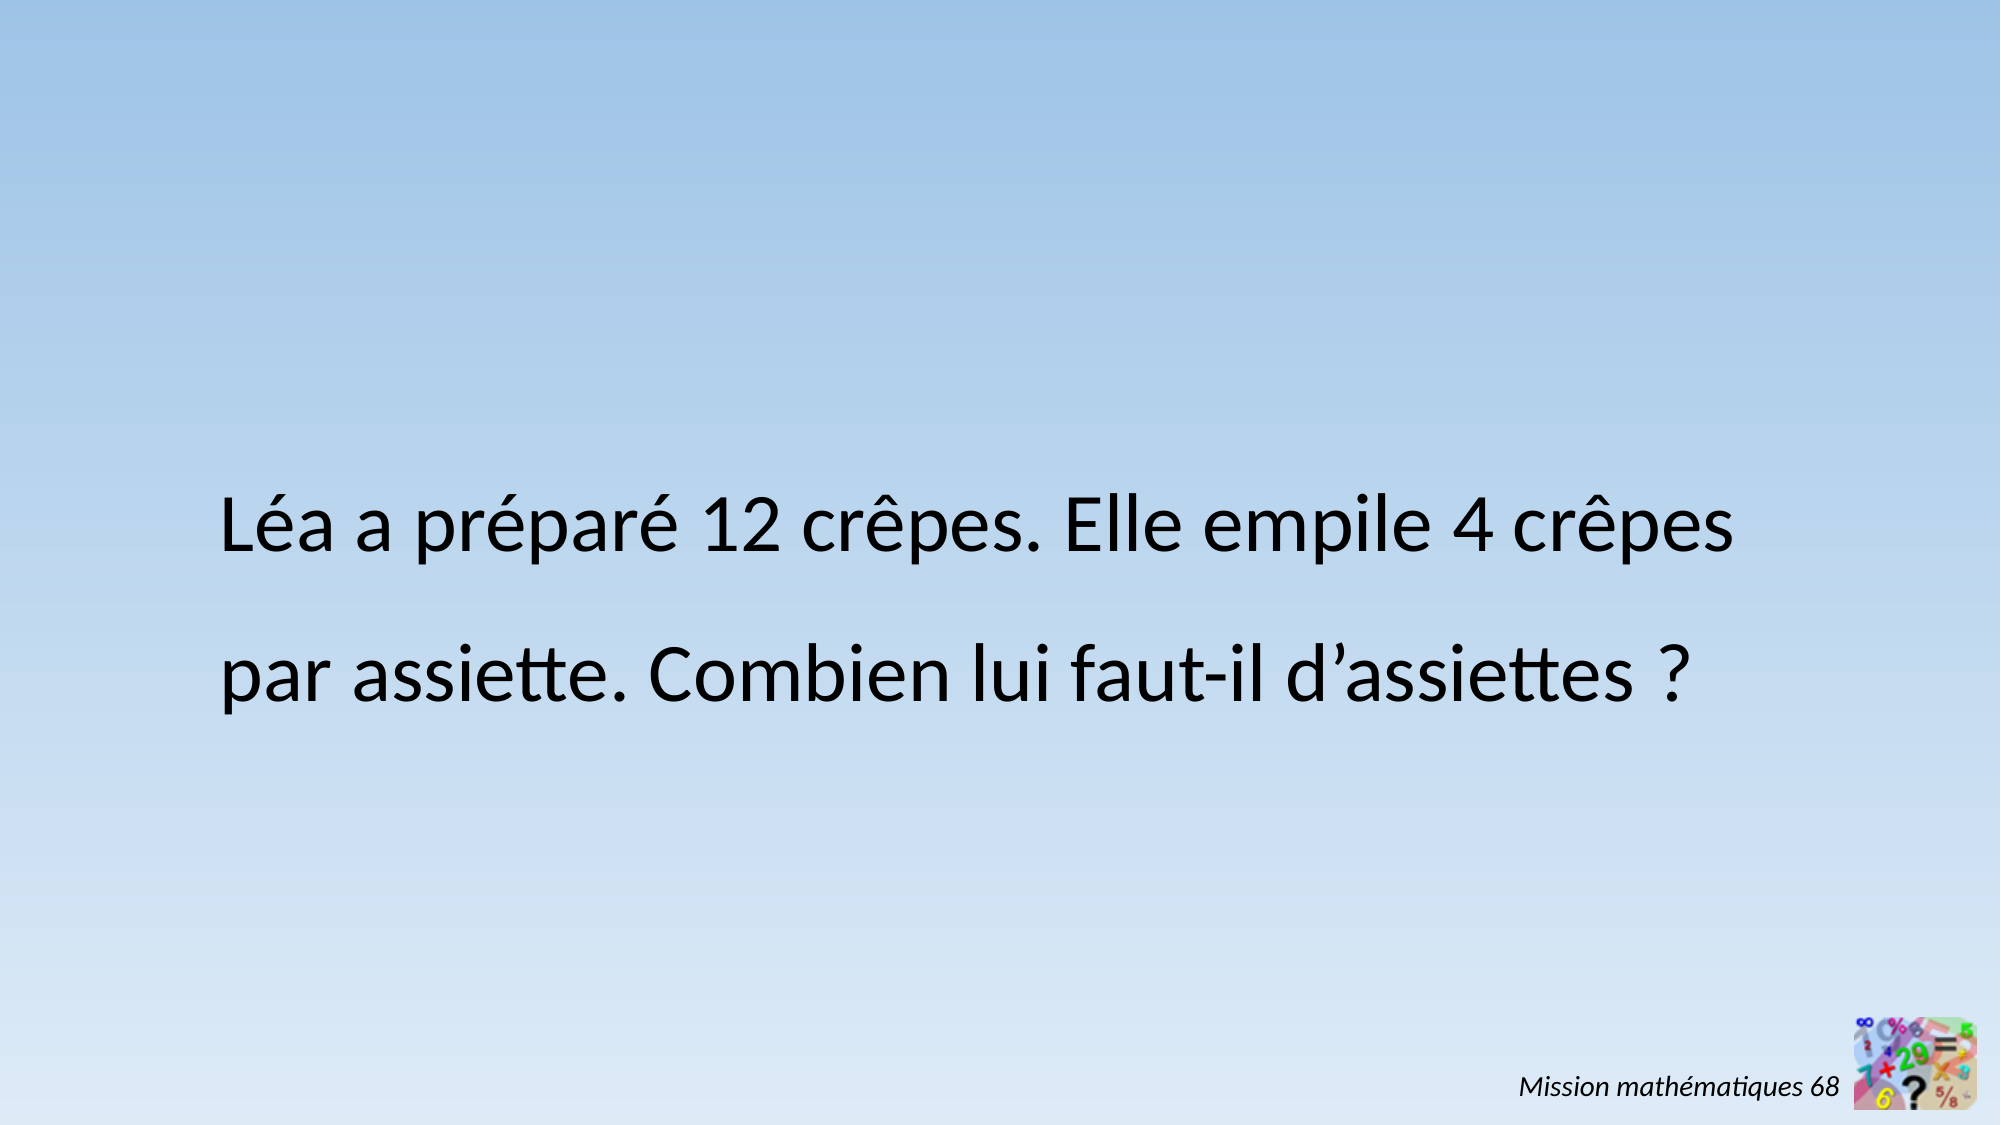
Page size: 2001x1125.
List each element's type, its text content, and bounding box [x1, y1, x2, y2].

text_box Léa a préparé 12 crêpes. Elle empile 4 crêpes par assiette. Combien lui faut-il d’assiettes ? [204, 411, 1795, 726]
text_box Mission mathématiques 68 [1501, 1059, 1854, 1110]
picture [1854, 1017, 1977, 1110]
